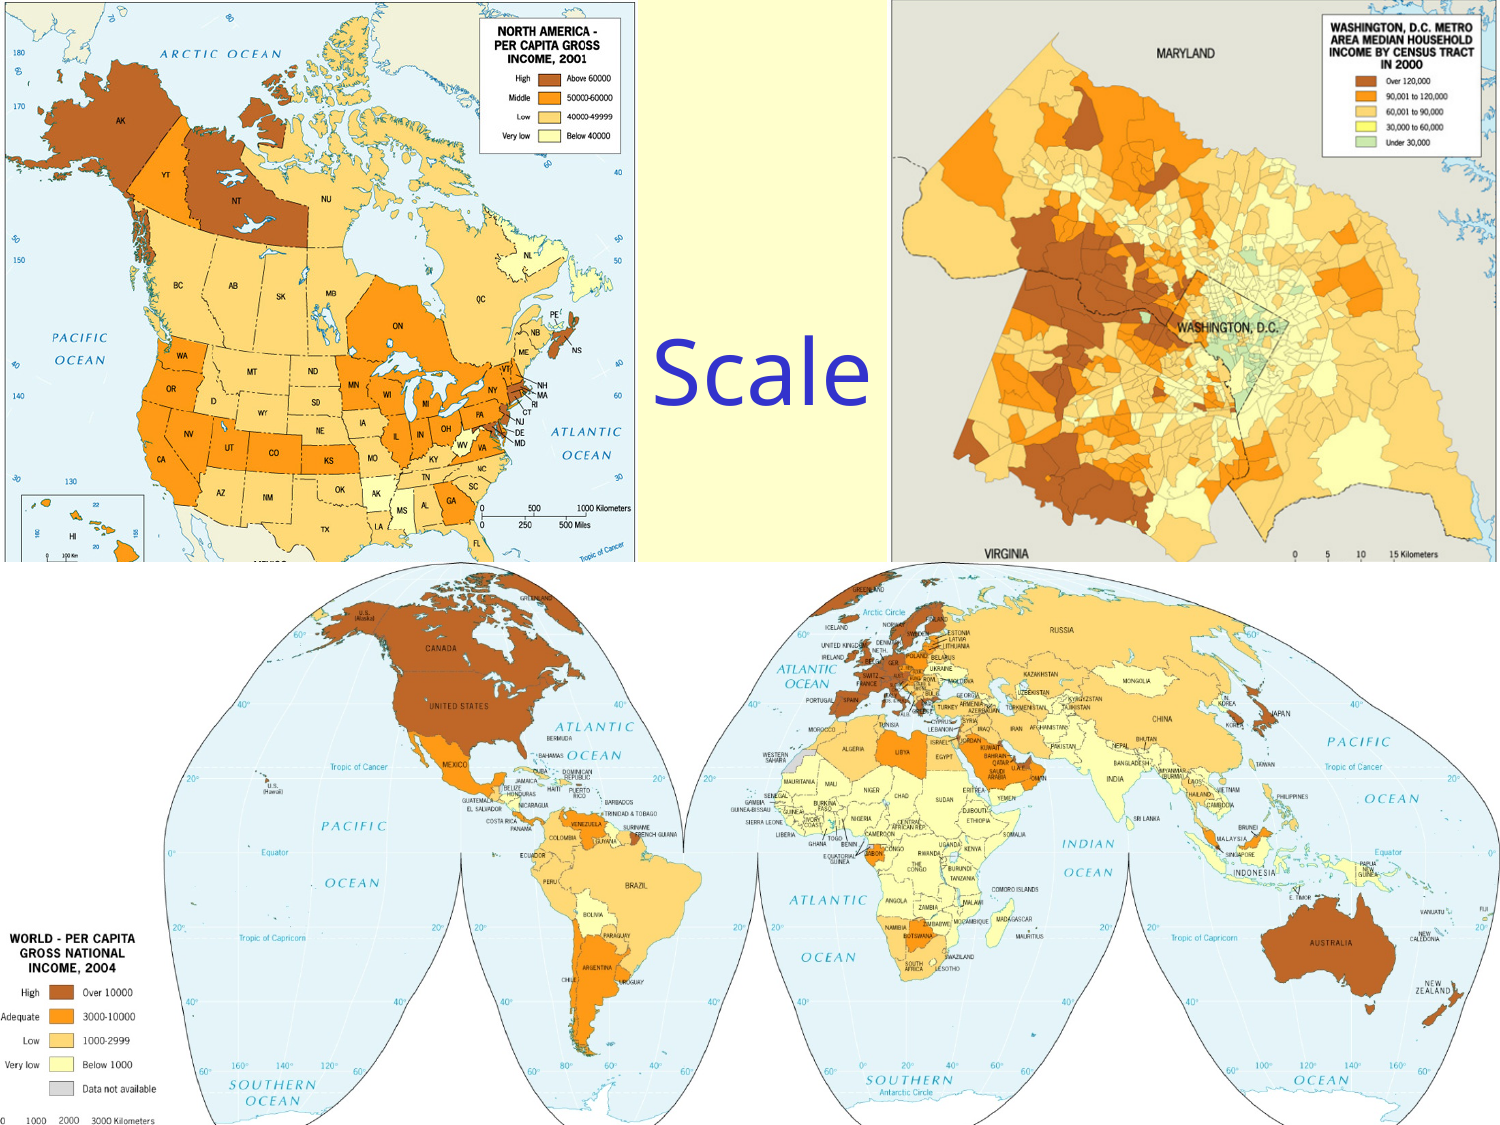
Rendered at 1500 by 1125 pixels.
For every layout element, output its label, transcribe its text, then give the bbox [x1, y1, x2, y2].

title Scale [641, 275, 882, 463]
picture [0, 0, 1500, 1125]
